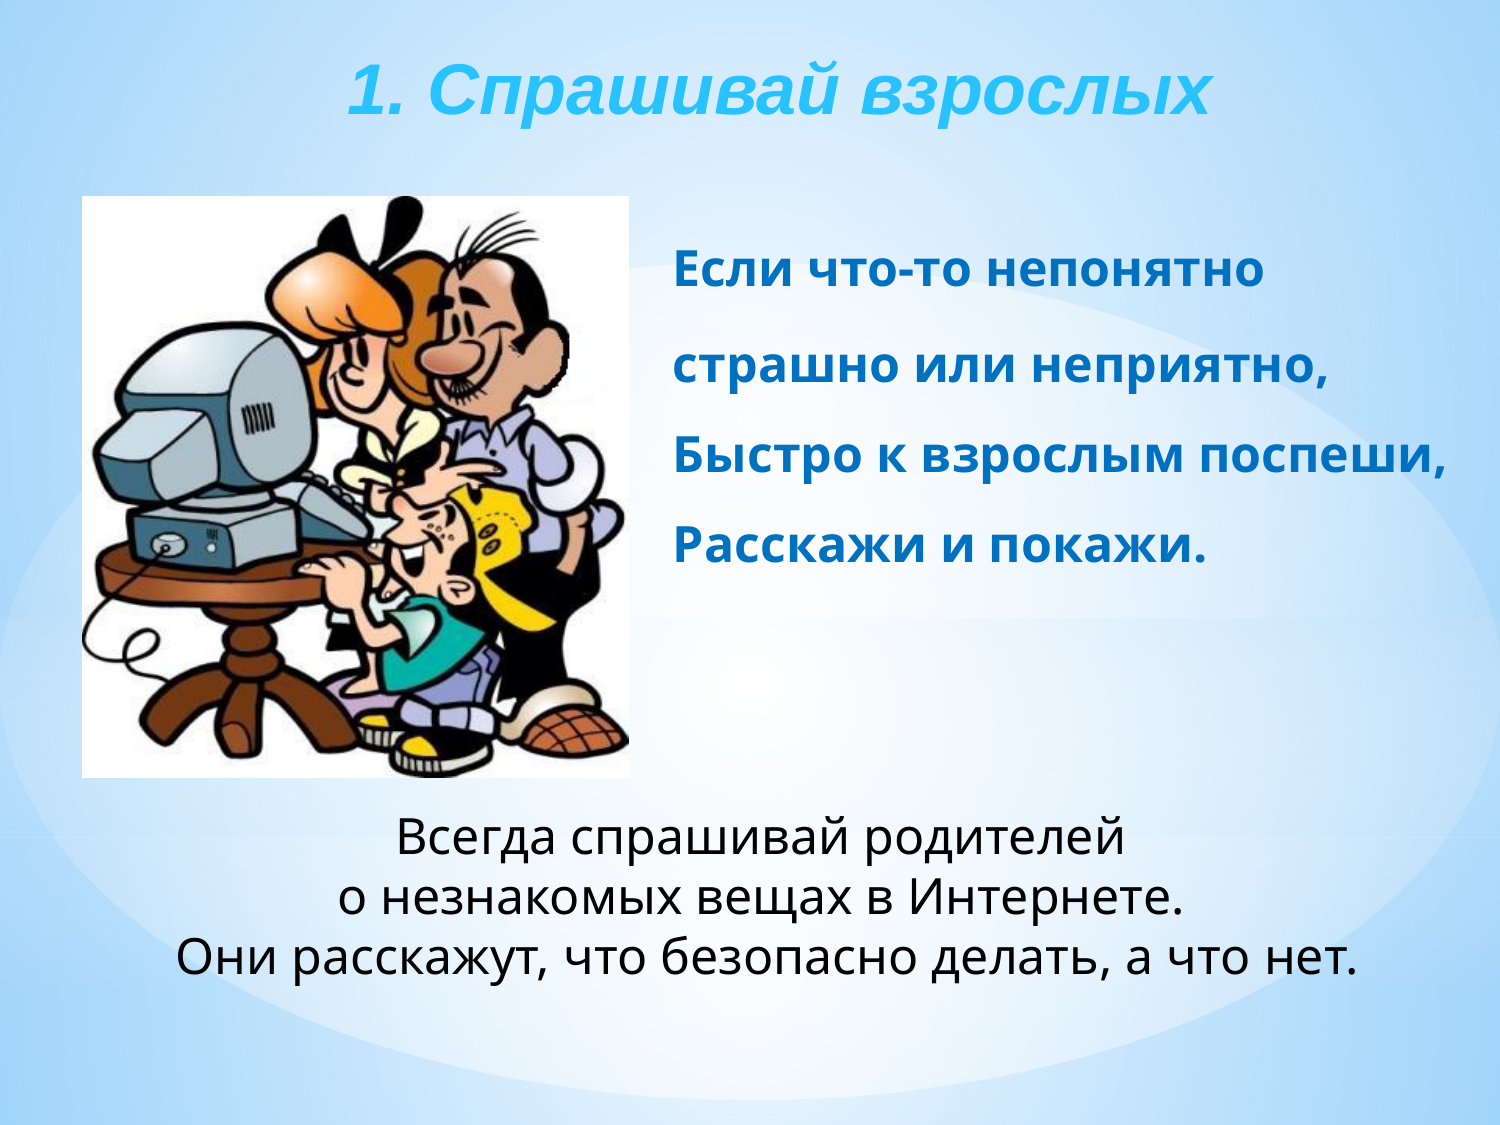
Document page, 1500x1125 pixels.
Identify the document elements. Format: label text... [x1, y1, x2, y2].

list Если что-то непонятно страшно или неприятно, Быстро к взрослым поспеши, Расскажи и покажи. [634, 199, 1477, 707]
picture [81, 196, 630, 778]
text_box Всегда спрашивай родителей о незнакомых вещах в Интернете. Они расскажут, что безопасно делать, а что нет. [35, 796, 1500, 992]
title 1. Спрашивай взрослых [105, 35, 1456, 199]
